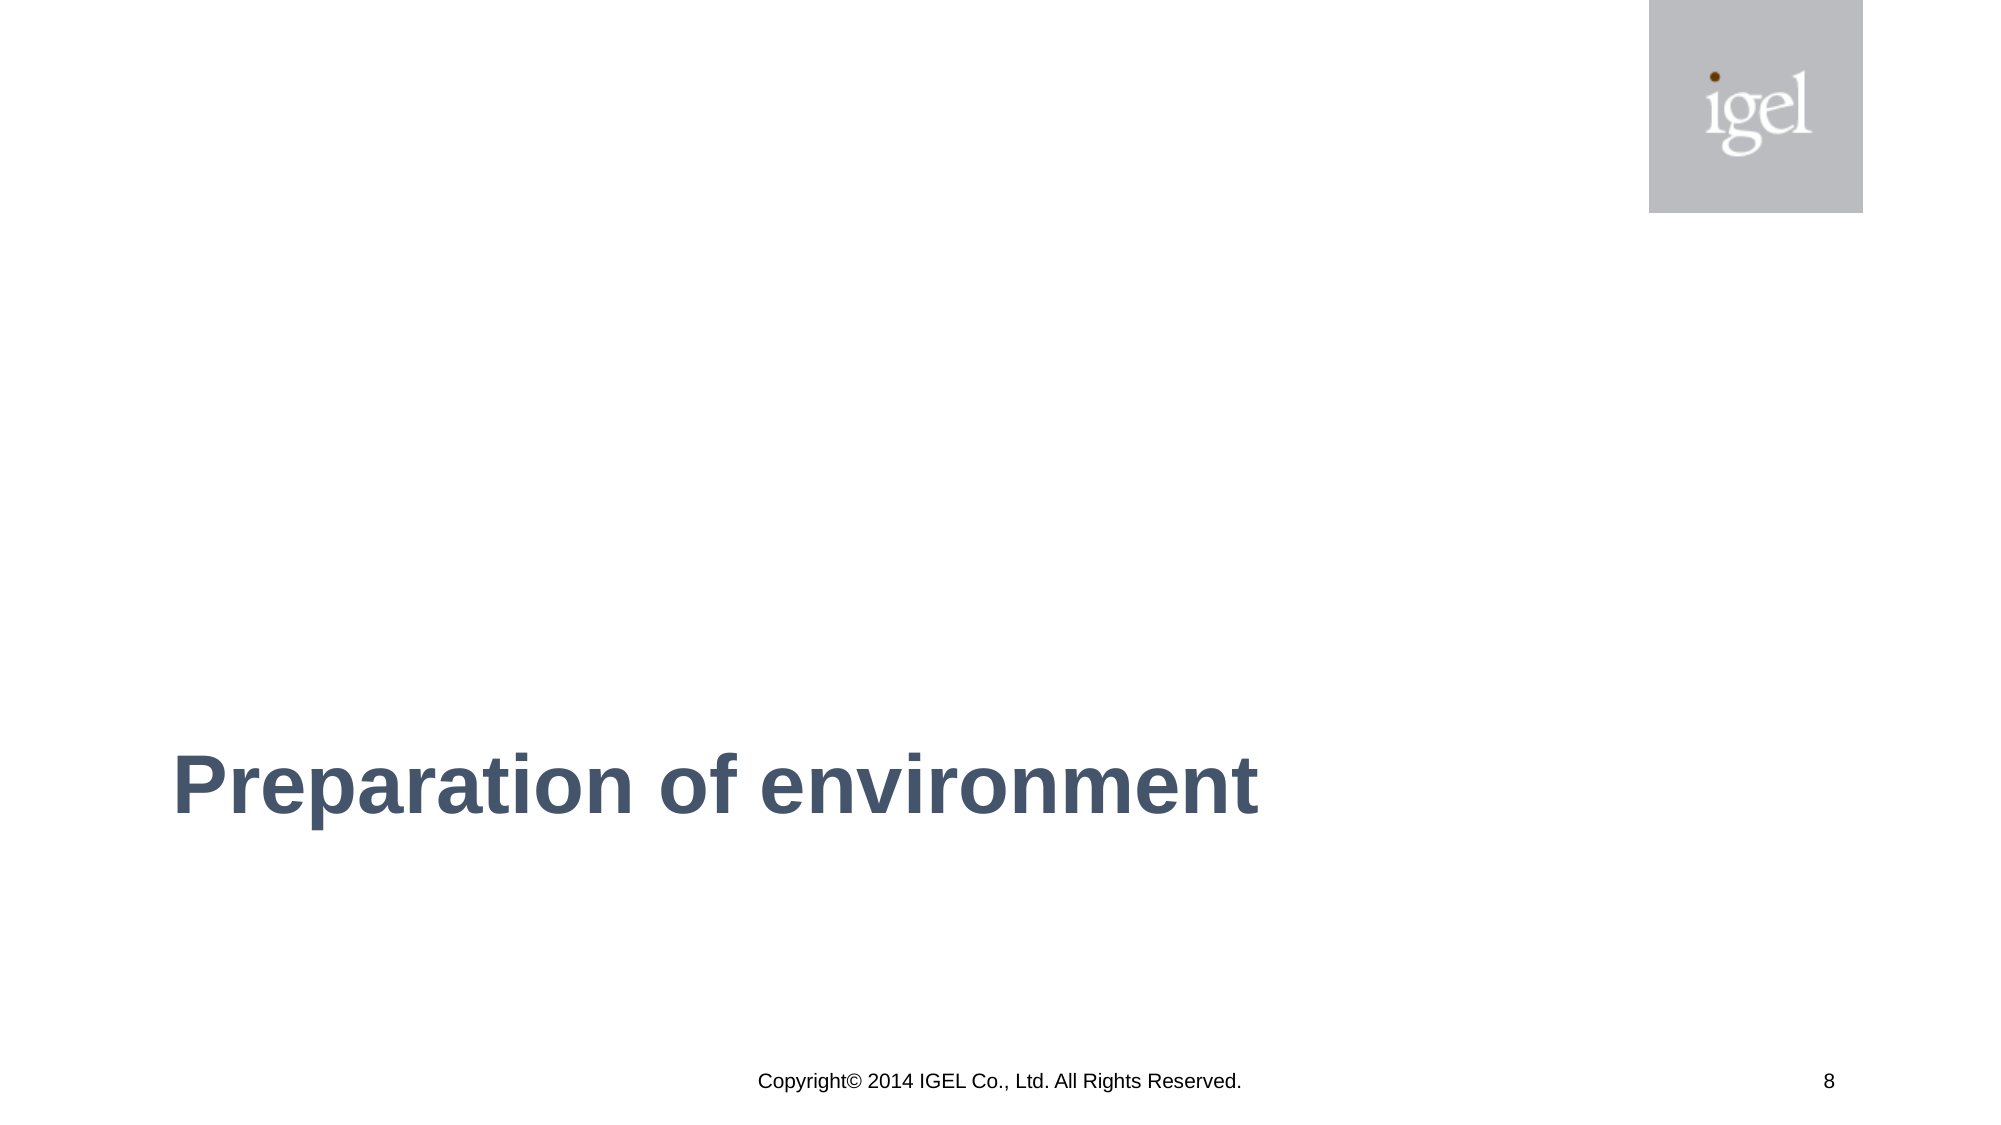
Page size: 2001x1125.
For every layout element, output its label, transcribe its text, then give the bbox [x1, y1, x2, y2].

footer Copyright© 2014 IGEL Co., Ltd. All Rights Reserved. [574, 1058, 1426, 1101]
title Preparation of environment [157, 722, 1859, 947]
picture [1649, 0, 1863, 213]
slide_number 7 [1433, 1058, 1851, 1101]
